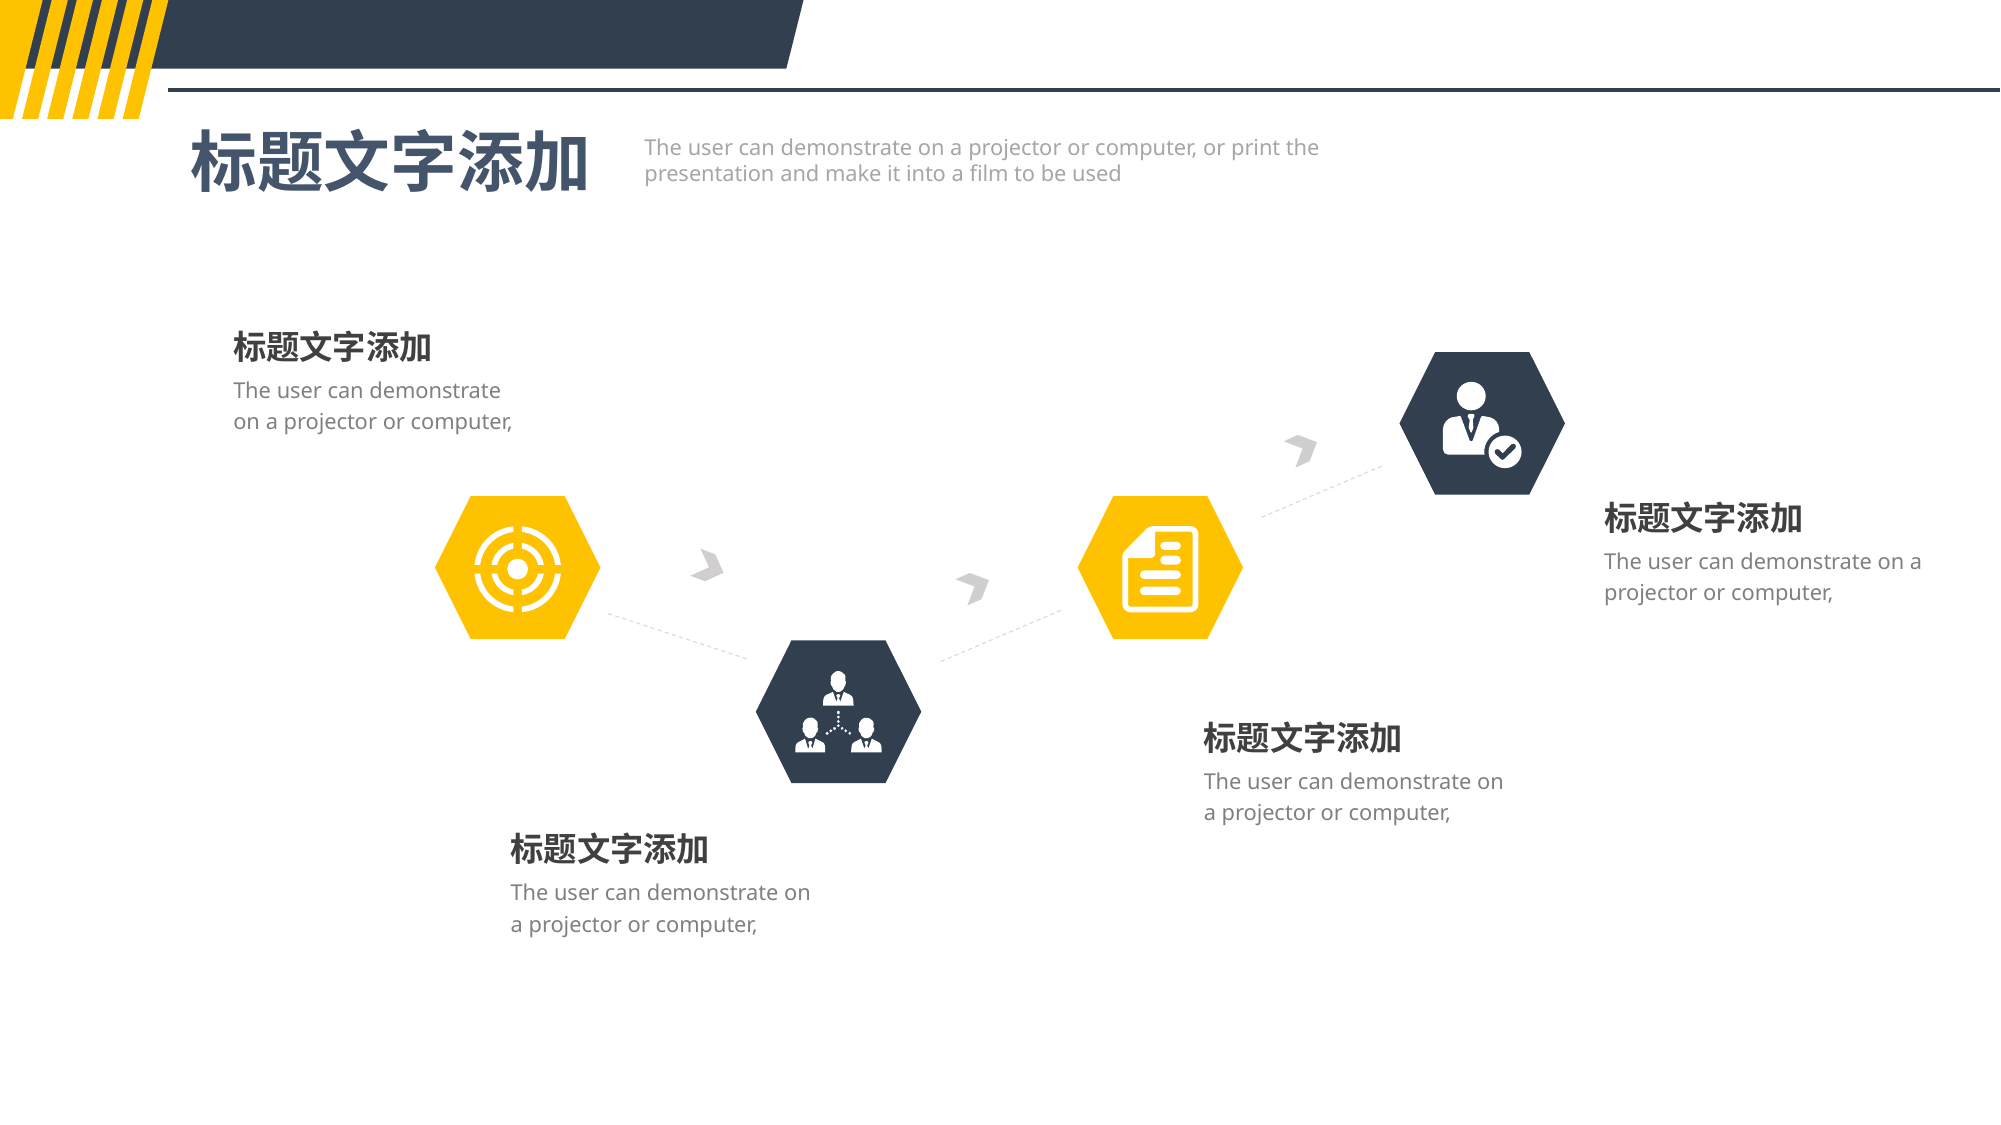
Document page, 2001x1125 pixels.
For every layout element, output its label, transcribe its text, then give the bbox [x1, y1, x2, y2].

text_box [1077, 496, 1244, 639]
text_box 标题文字添加 [175, 112, 606, 207]
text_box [0, 0, 169, 119]
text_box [1399, 352, 1565, 495]
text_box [608, 465, 1382, 663]
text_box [755, 640, 922, 784]
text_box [1188, 701, 1535, 834]
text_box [218, 311, 541, 444]
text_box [434, 496, 601, 639]
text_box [495, 813, 836, 946]
text_box [169, 0, 805, 70]
text_box [1280, 433, 1319, 465]
text_box The user can demonstrate on a projector or computer, or print the presentation and make it into a film to be used [629, 125, 1463, 194]
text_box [1589, 481, 1939, 614]
